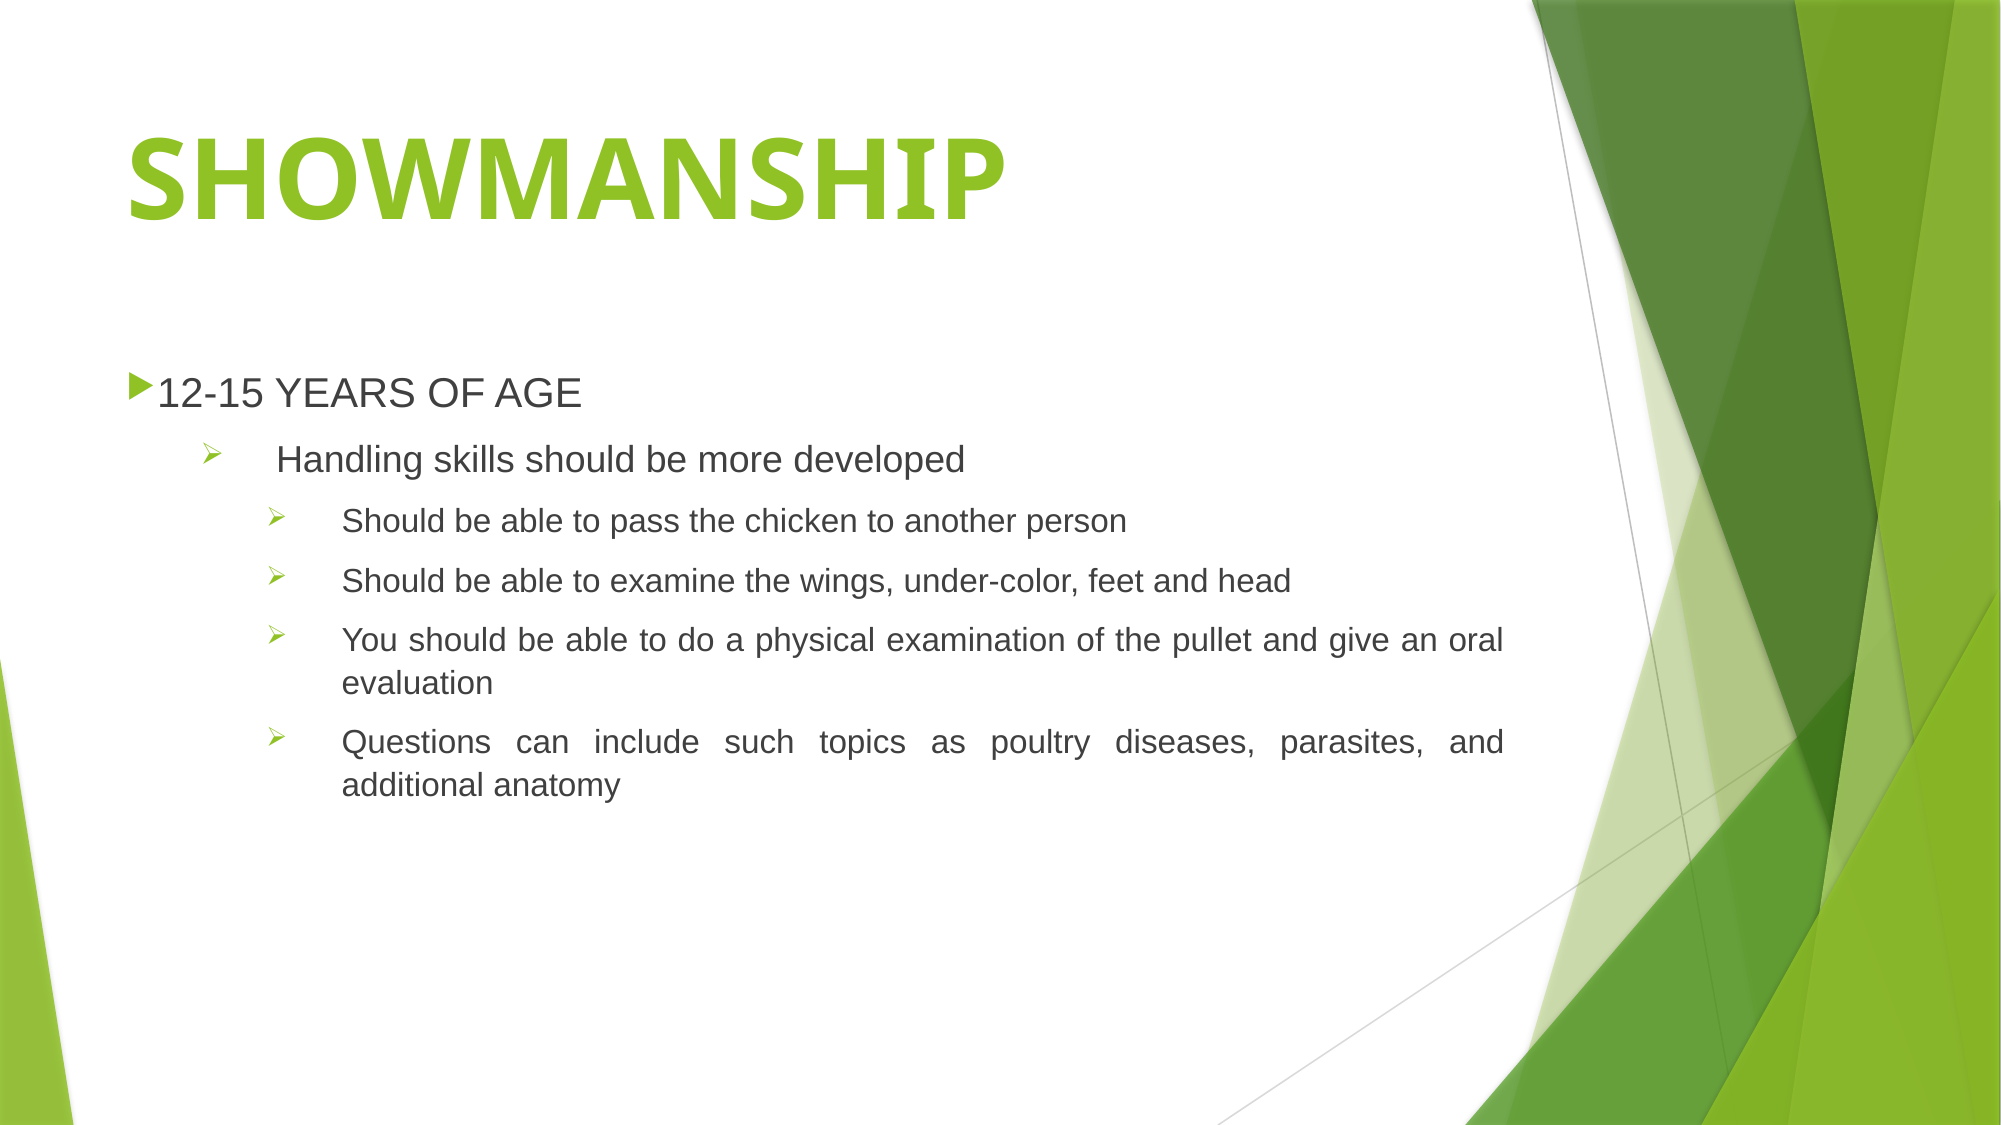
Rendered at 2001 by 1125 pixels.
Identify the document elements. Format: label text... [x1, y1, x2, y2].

title SHOWMANSHIP [111, 99, 1522, 317]
list 12-15 YEARS OF AGE Handling skills should be more developed Should be able to pass the chicken to another person Should be able to examine the wings, under-color, feet and head You should be able to do a physical examination of the pullet and give an oral evaluation Questions can include such topics as poultry diseases, parasites, and additional anatomy [111, 354, 1522, 992]
